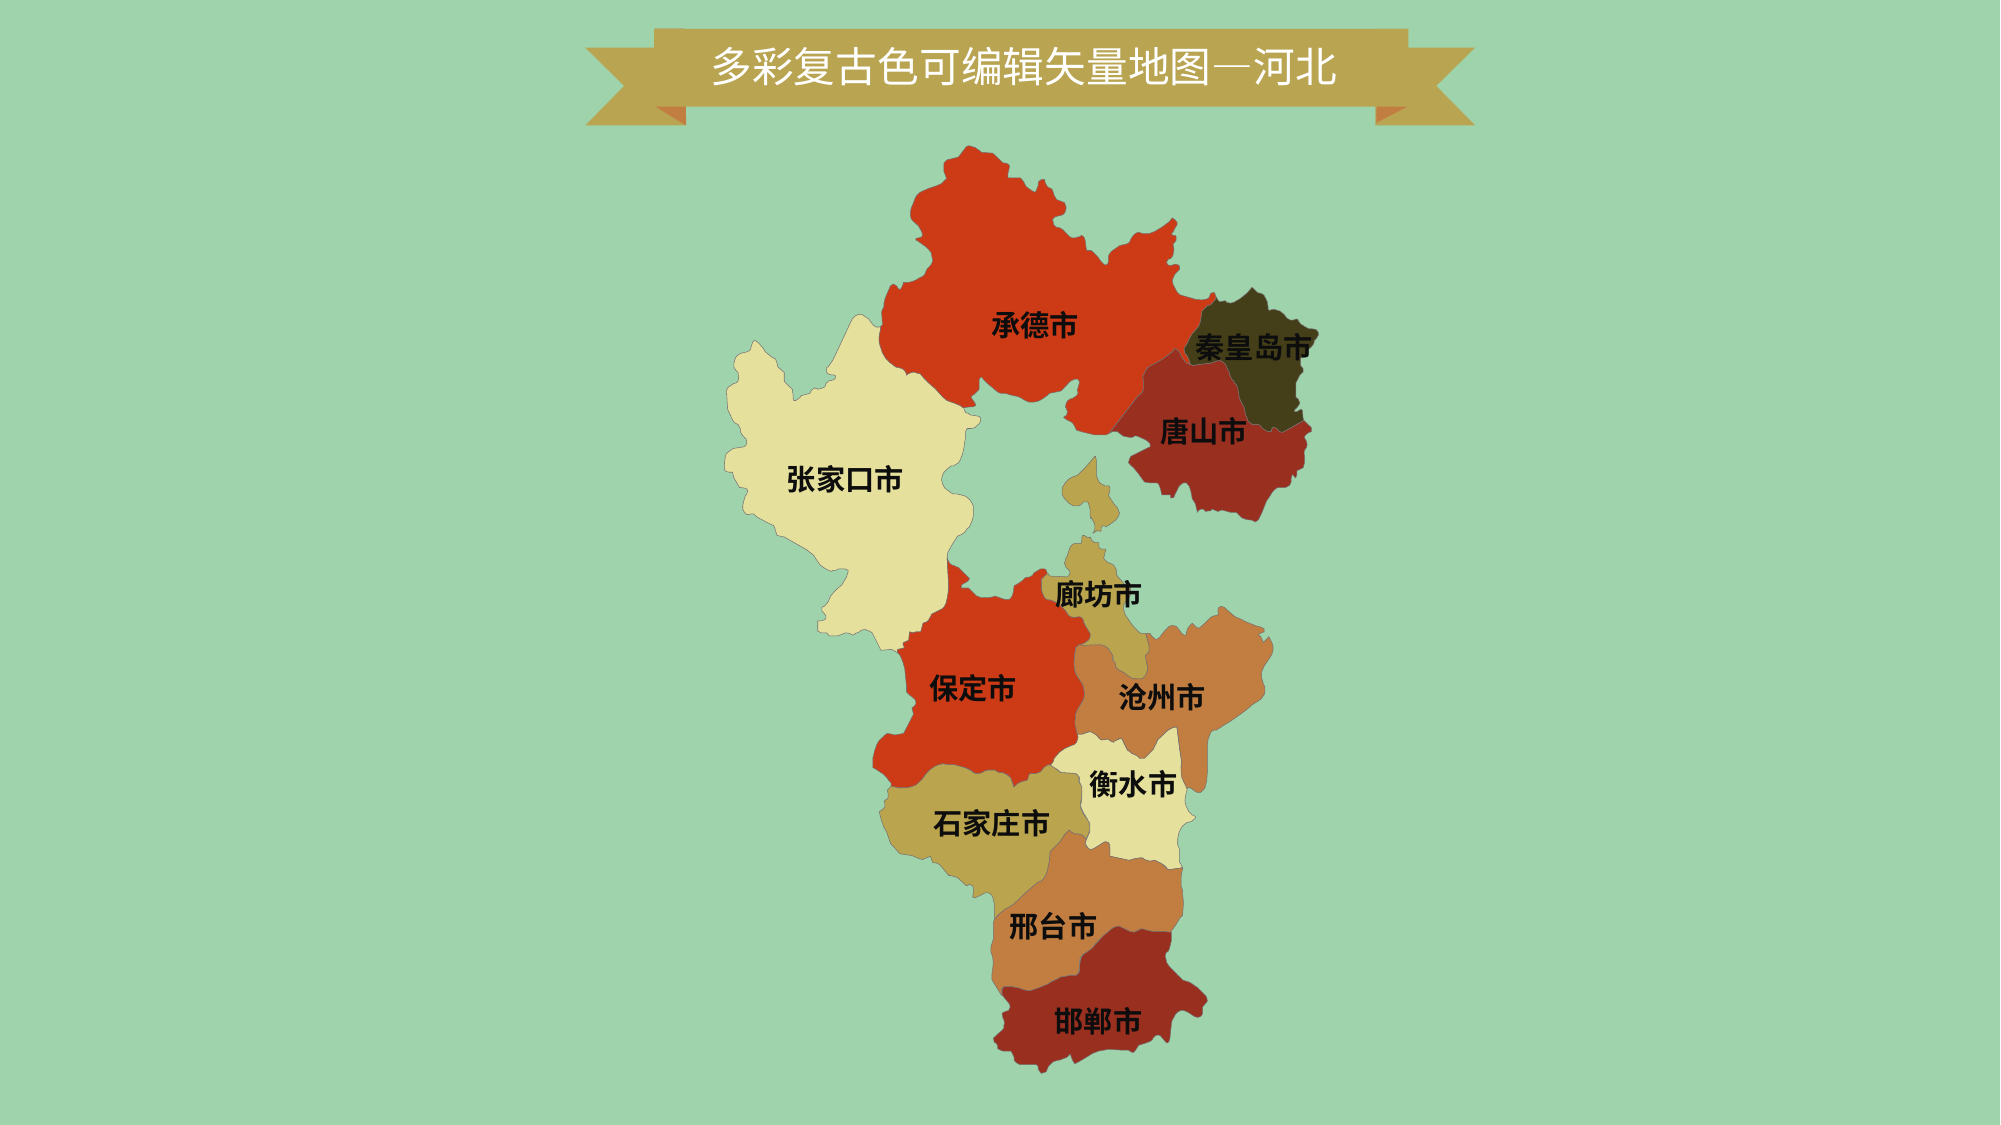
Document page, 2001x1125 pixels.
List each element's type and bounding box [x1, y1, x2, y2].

text_box [724, 145, 1319, 1074]
text_box [769, 299, 1330, 1047]
text_box [585, 28, 1476, 126]
